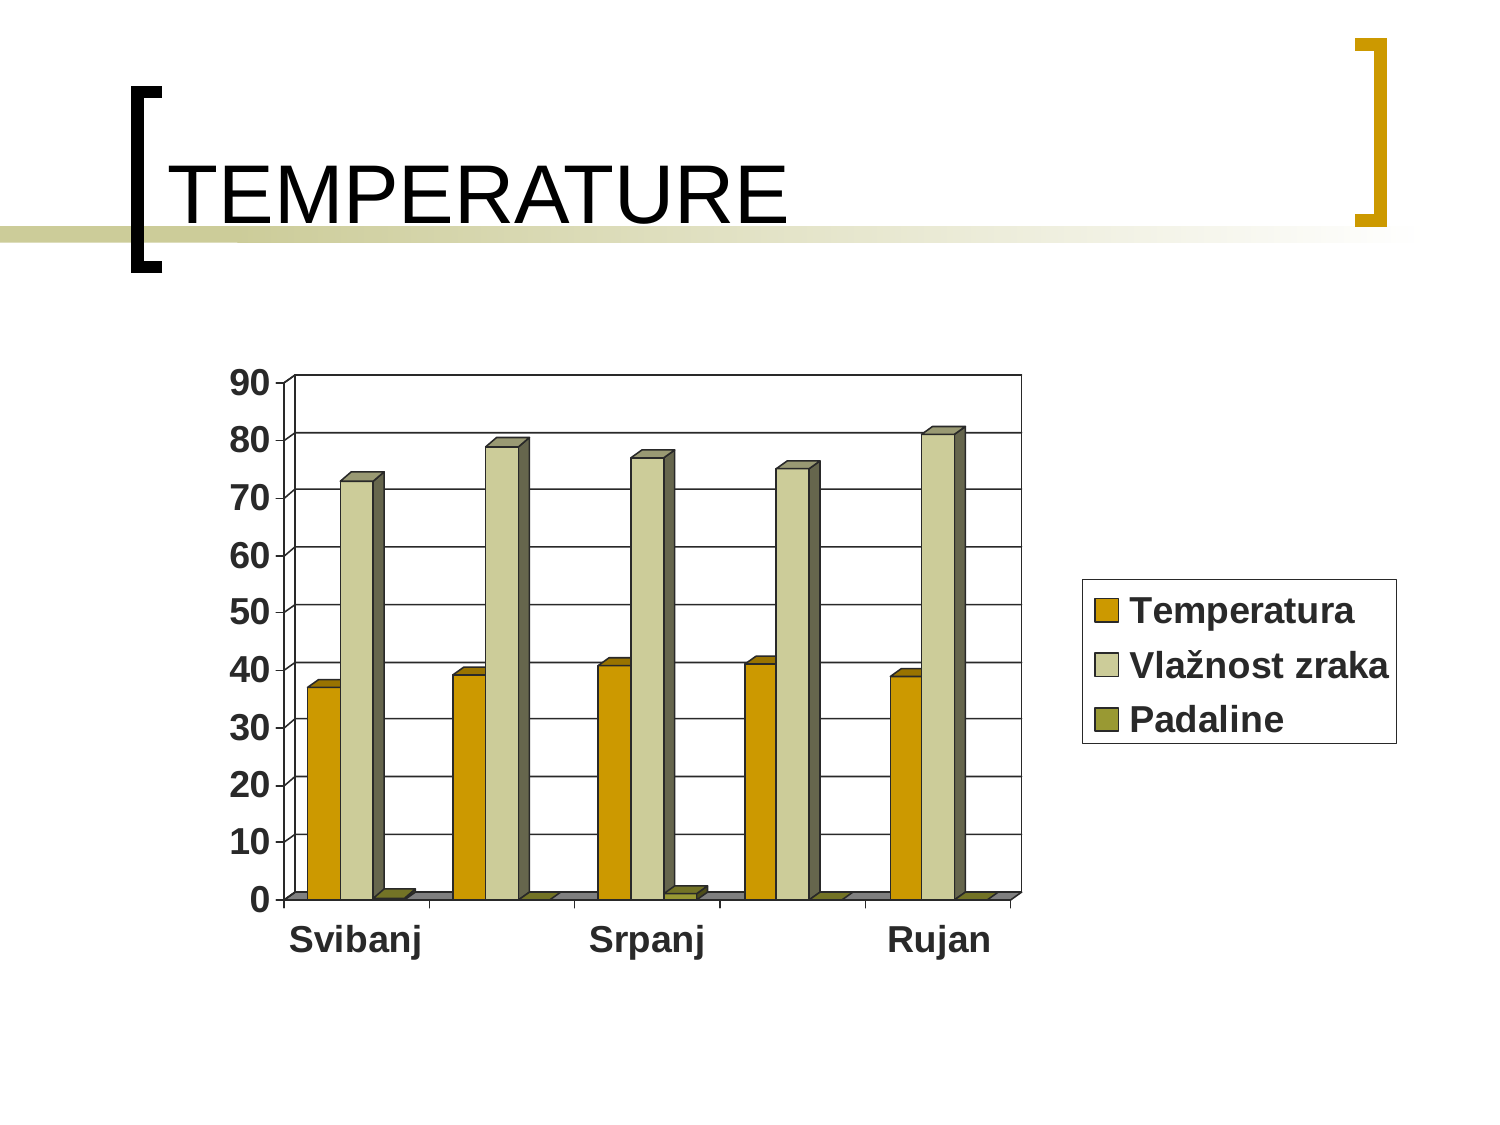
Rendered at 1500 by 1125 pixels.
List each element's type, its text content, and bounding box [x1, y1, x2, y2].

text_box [155, 324, 1413, 1001]
title TEMPERATURE [152, 15, 1328, 248]
